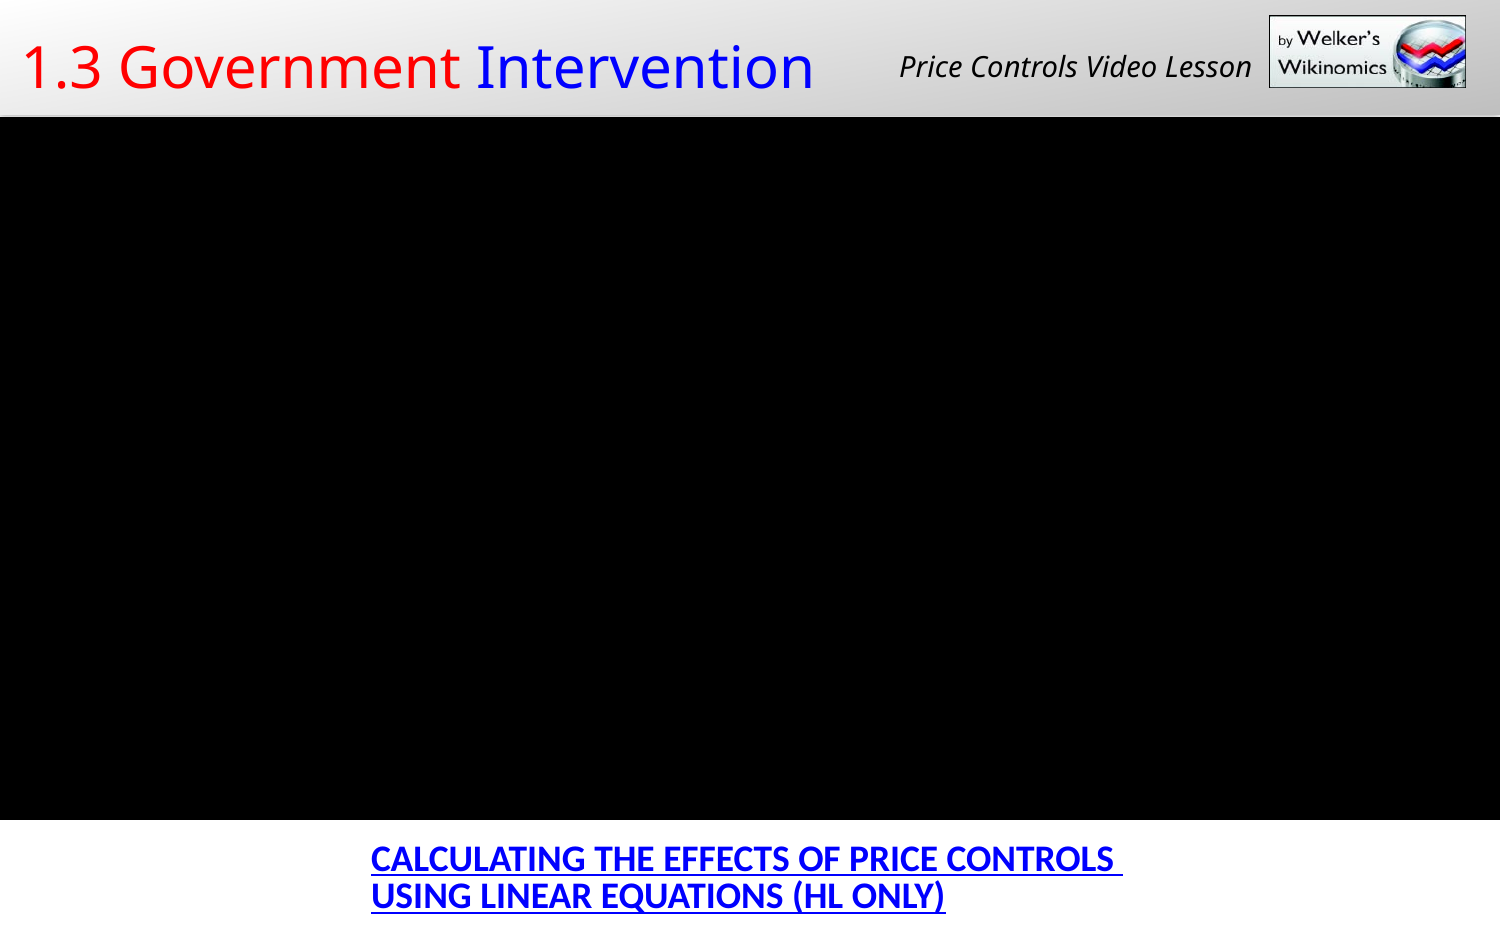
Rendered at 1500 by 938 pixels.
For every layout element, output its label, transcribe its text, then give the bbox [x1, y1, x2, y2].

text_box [0, 116, 1500, 821]
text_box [0, 0, 1500, 115]
text_box CALCULATING THE EFFECTS OF PRICE CONTROLS USING LINEAR EQUATIONS (HL ONLY) [356, 829, 1144, 887]
